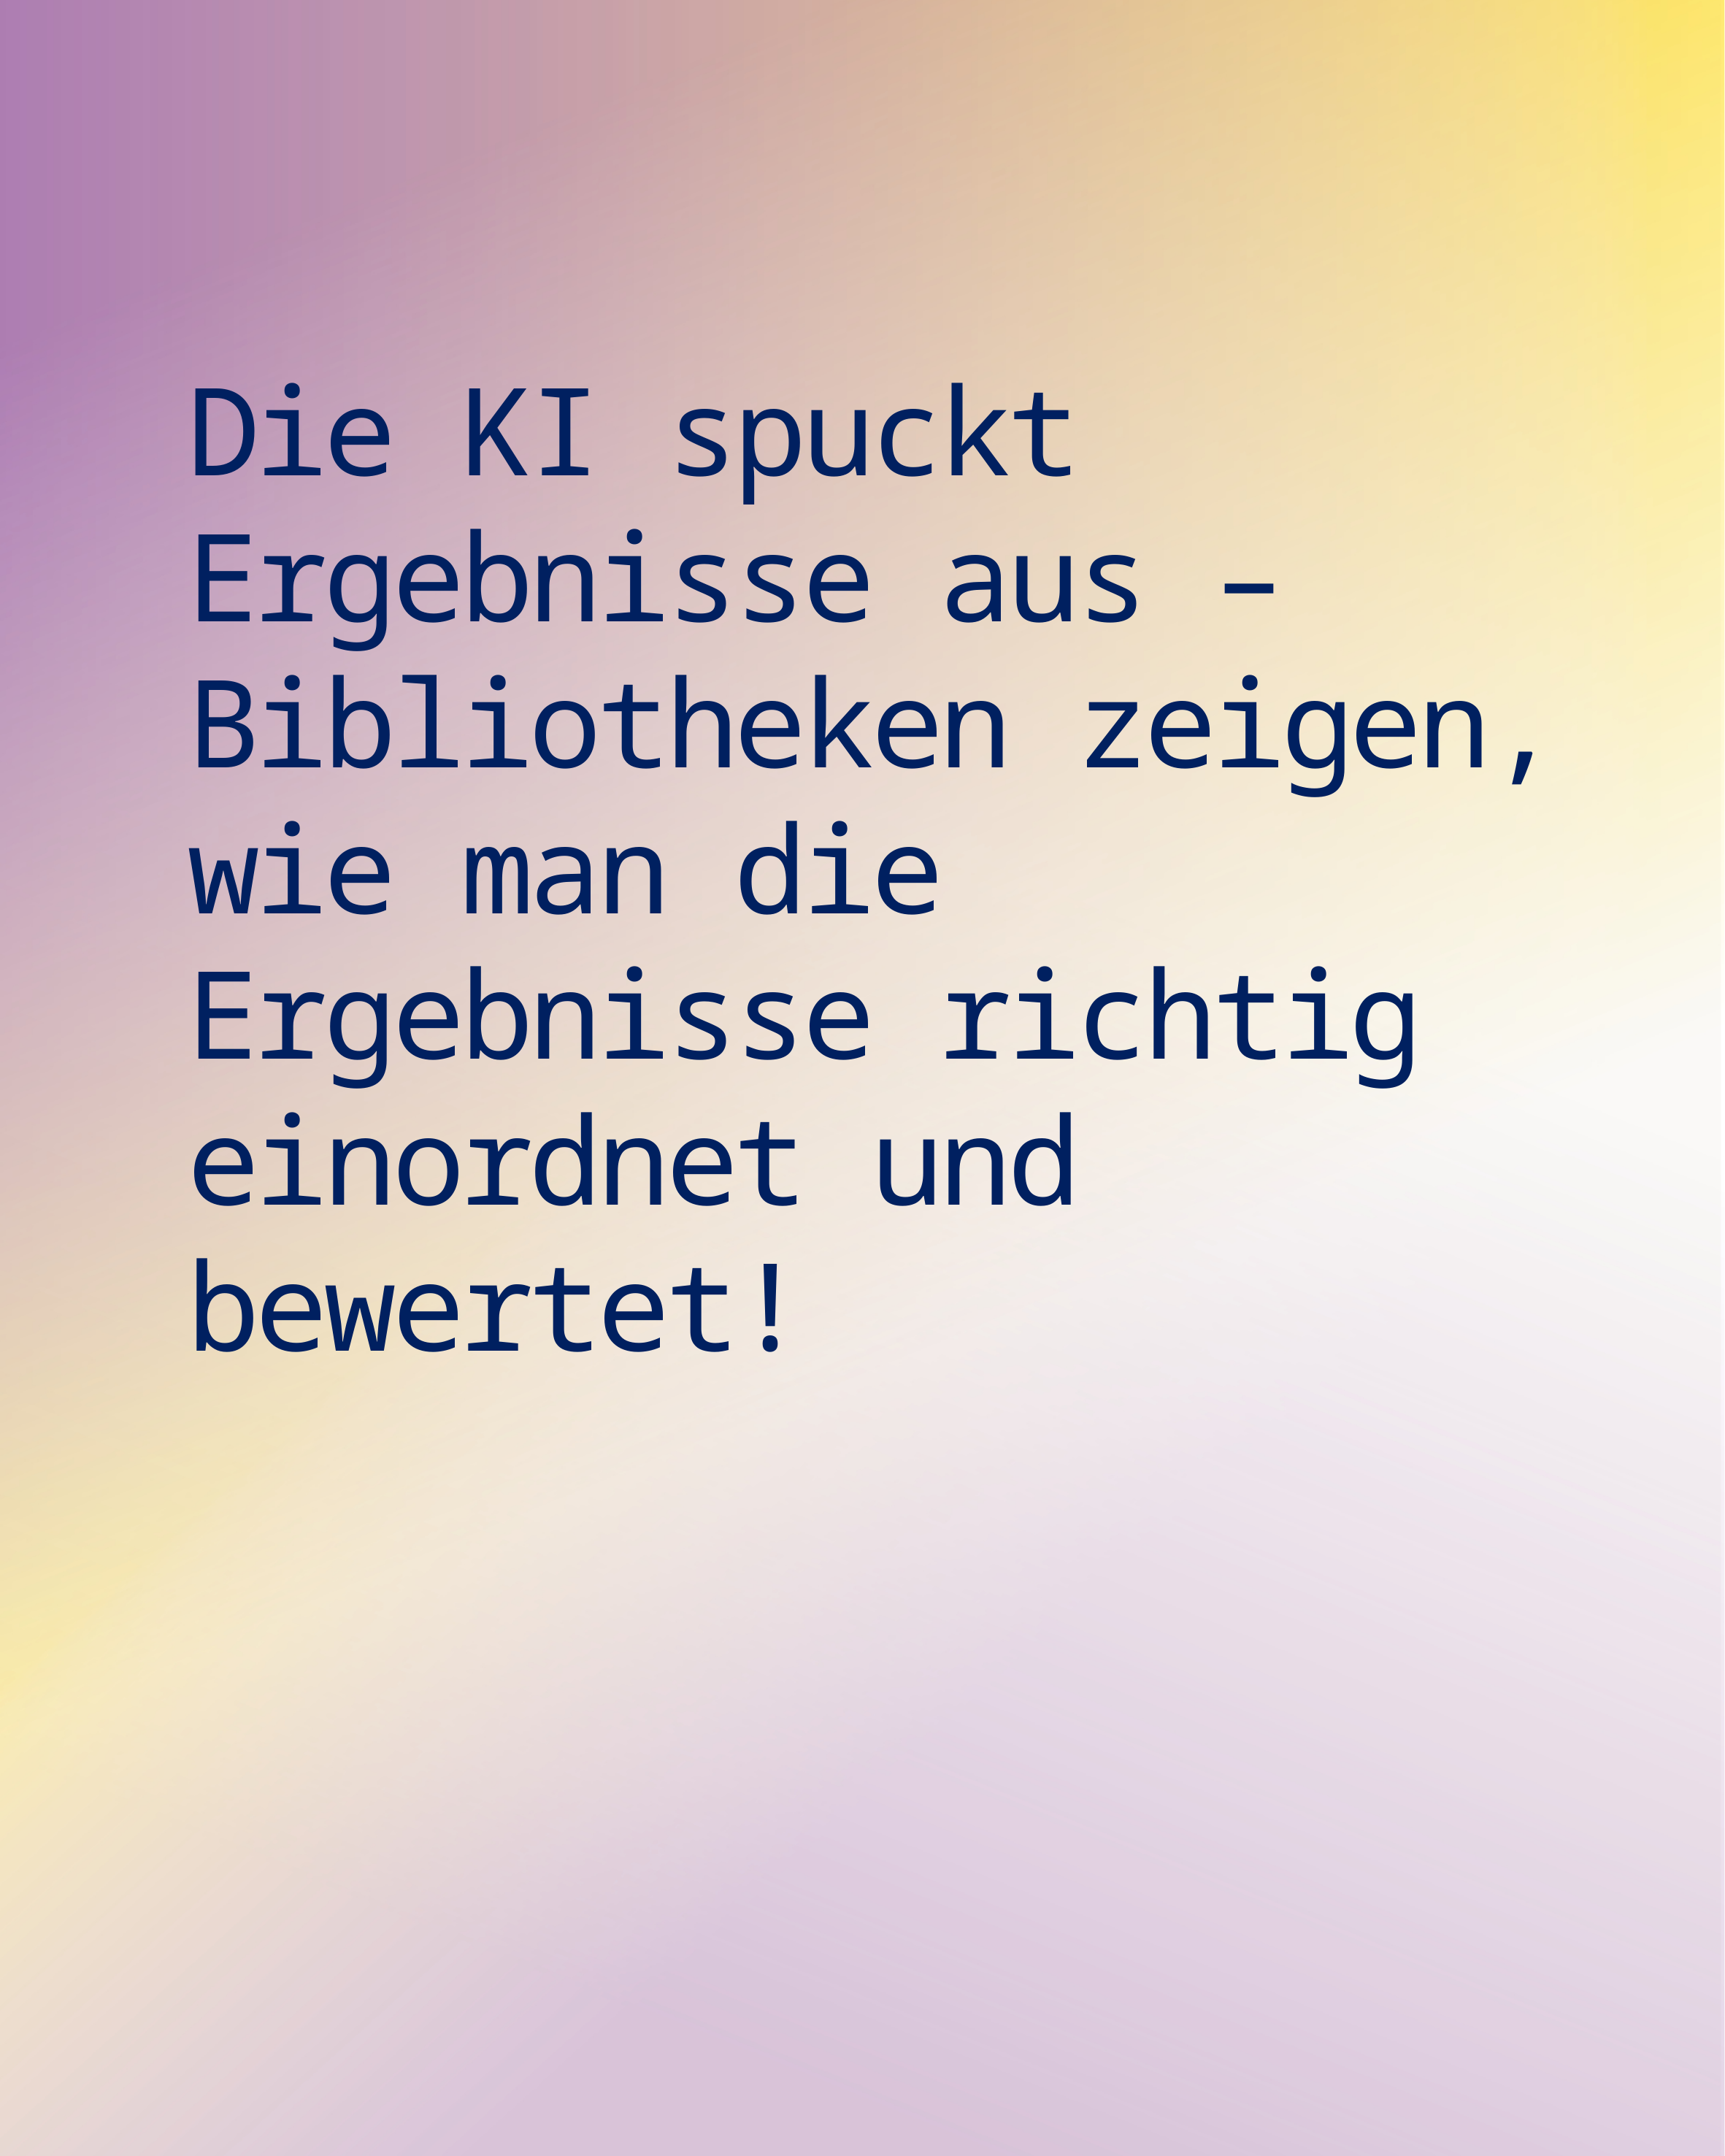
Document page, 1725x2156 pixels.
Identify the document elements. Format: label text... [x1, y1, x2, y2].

text_box Die KI spuckt Ergebnisse aus –Bibliotheken zeigen, wie man die Ergebnisse richtig einordnet und bewertet! [176, 348, 1649, 1381]
picture [0, 0, 1725, 2156]
